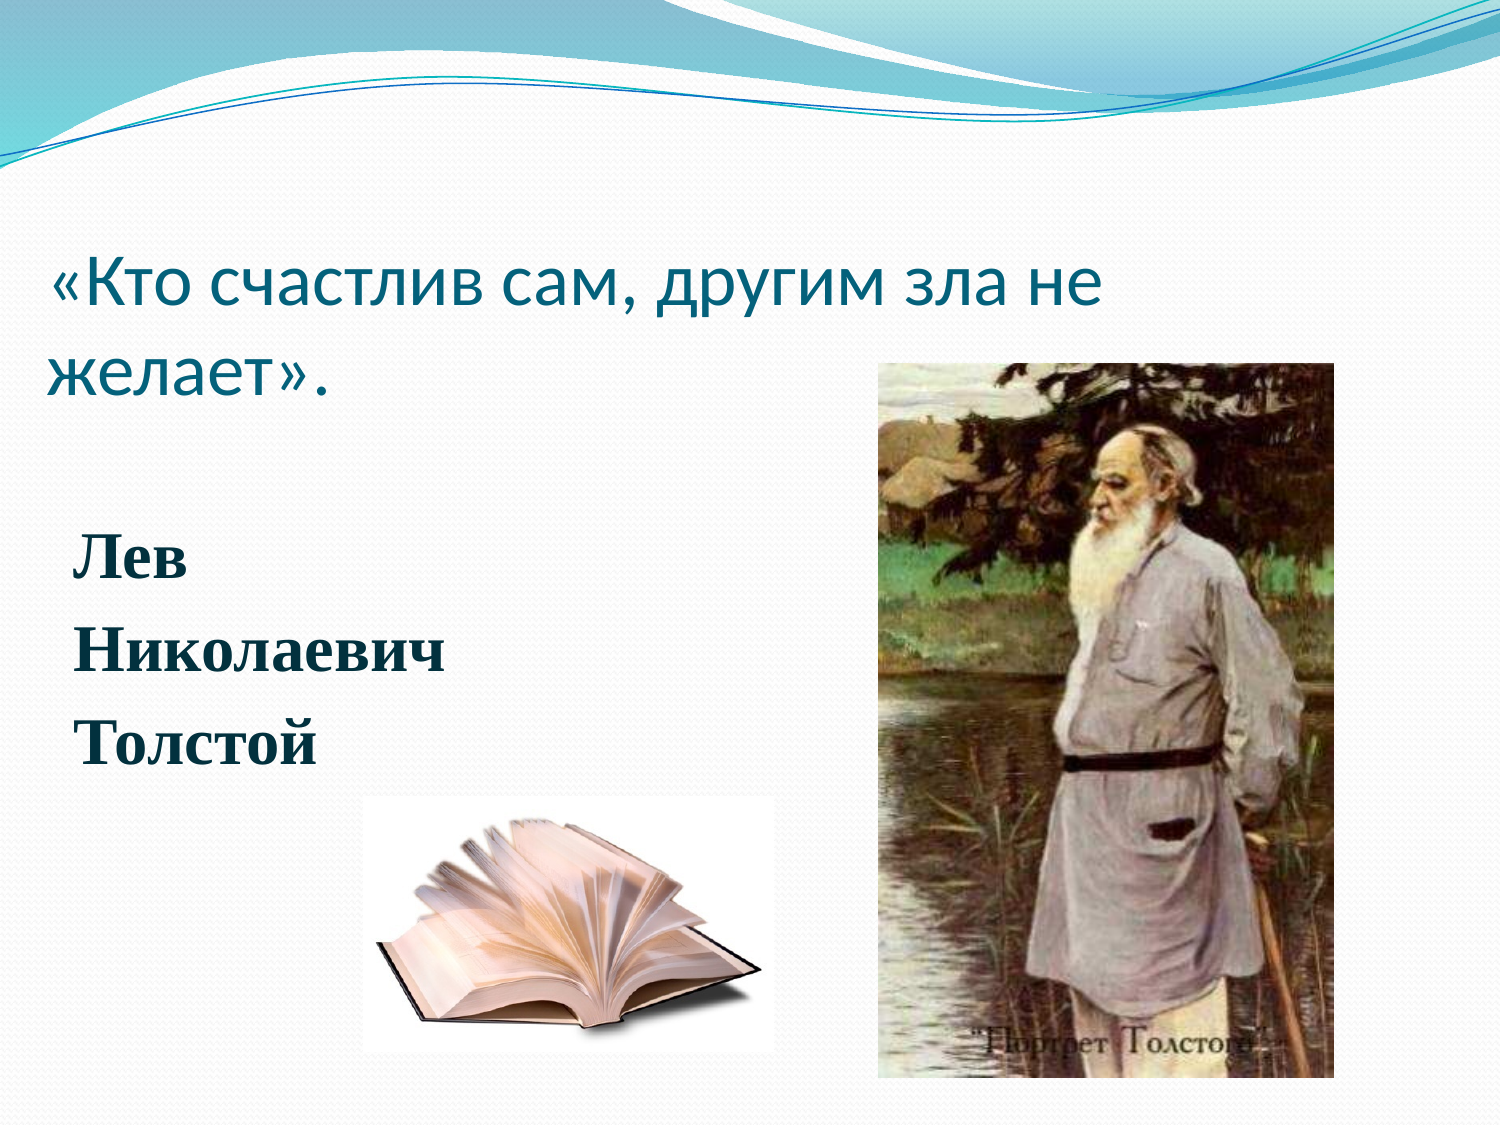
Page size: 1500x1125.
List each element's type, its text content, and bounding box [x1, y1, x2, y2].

picture [363, 796, 774, 1052]
picture [878, 362, 1334, 1079]
list Лев Николаевич Толстой [70, 503, 809, 797]
title «Кто счастлив сам, другим зла не желает». [46, 93, 1372, 411]
